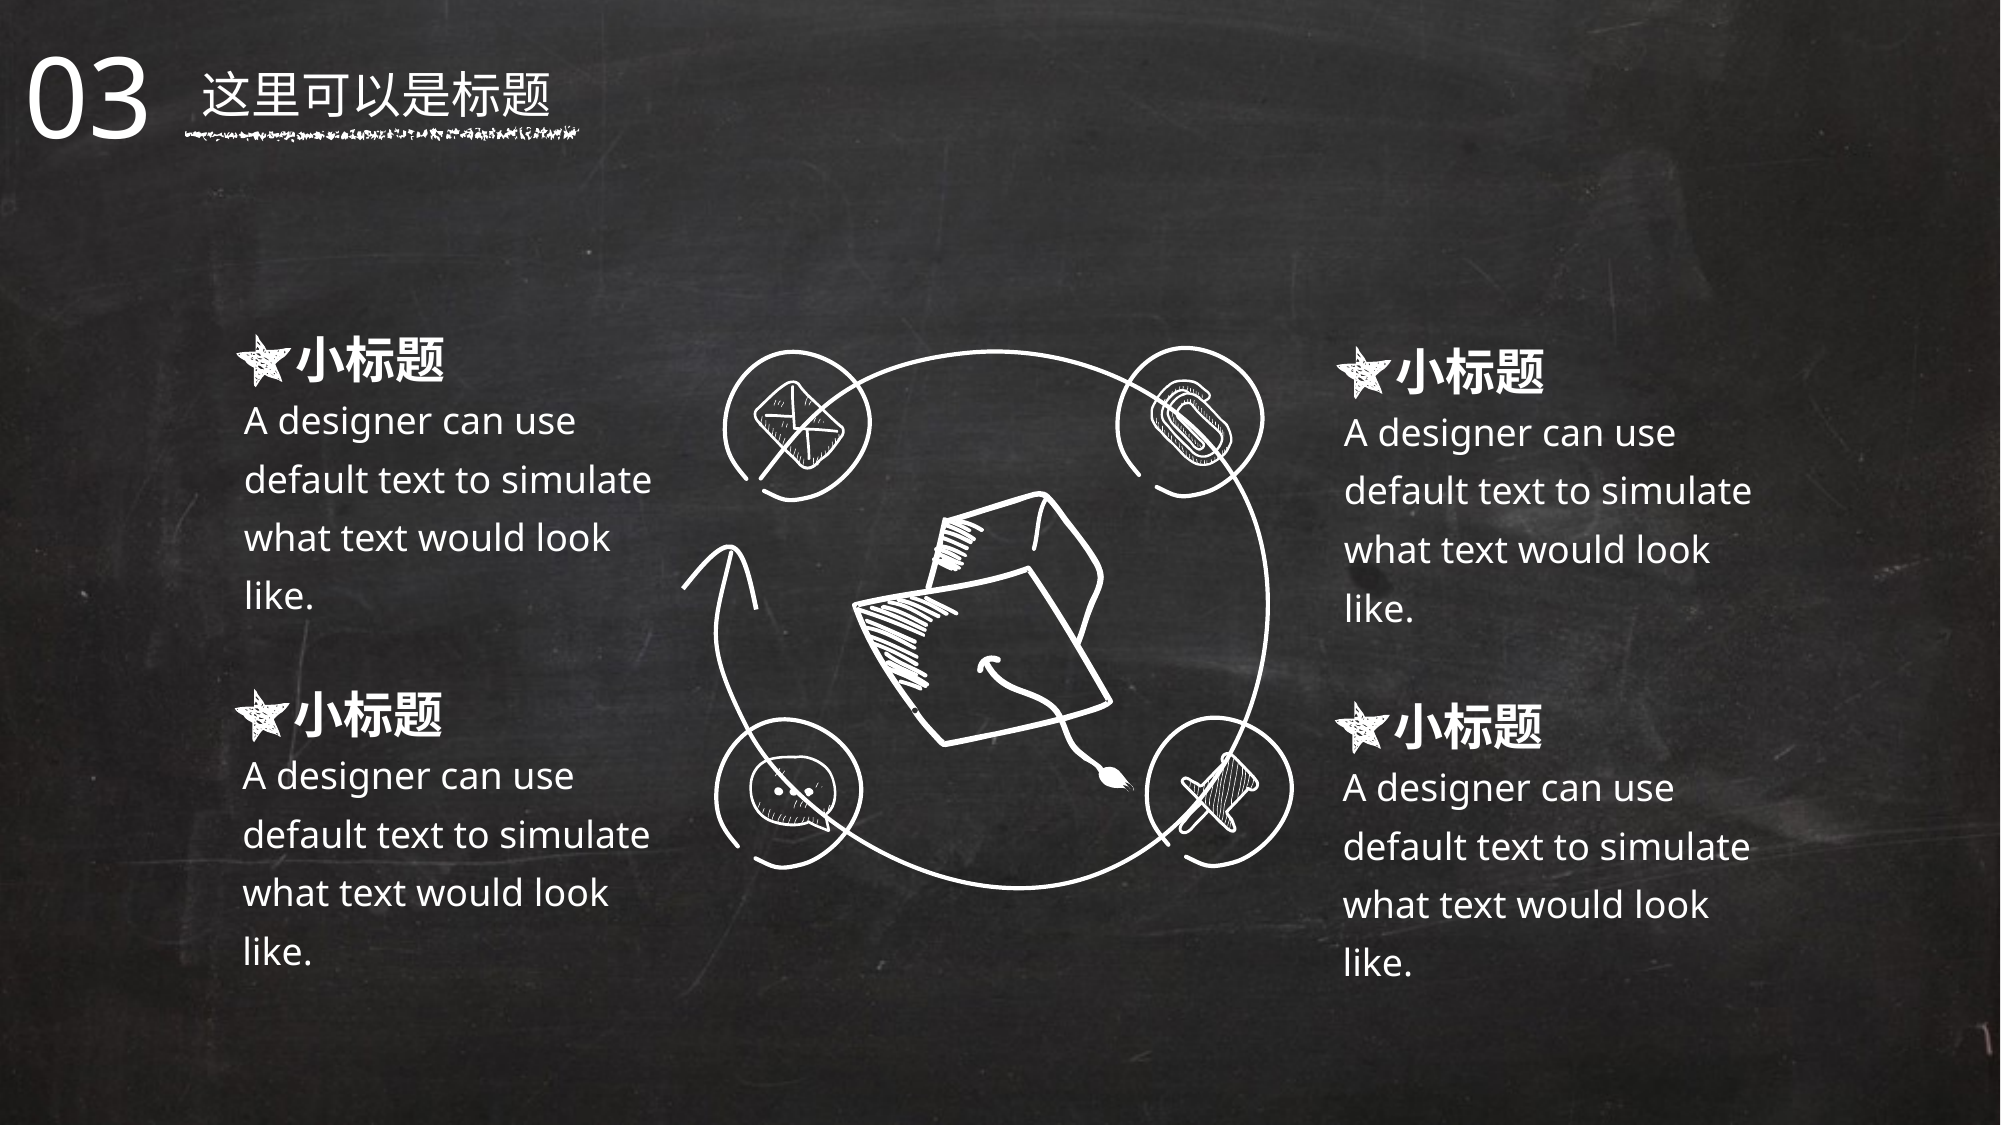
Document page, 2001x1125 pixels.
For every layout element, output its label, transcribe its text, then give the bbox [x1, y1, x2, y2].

text_box 小标题 [279, 676, 525, 752]
text_box [1336, 345, 1392, 400]
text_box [715, 718, 862, 867]
text_box A designer can use default text to simulate what text would look like. [229, 376, 689, 625]
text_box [9, 18, 580, 171]
text_box A designer can use default text to simulate what text would look like. [1327, 743, 1801, 992]
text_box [1116, 347, 1263, 495]
text_box [234, 688, 290, 743]
text_box [236, 333, 292, 388]
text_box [689, 341, 1275, 888]
text_box A designer can use default text to simulate what text would look like. [227, 731, 700, 980]
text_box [1145, 717, 1292, 865]
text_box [723, 351, 870, 499]
text_box 小标题 [1380, 333, 1627, 409]
text_box A designer can use default text to simulate what text would look like. [1329, 388, 1802, 637]
text_box [1334, 700, 1390, 755]
text_box 小标题 [280, 321, 527, 397]
text_box 小标题 [1379, 688, 1625, 764]
picture [0, 0, 2001, 1125]
